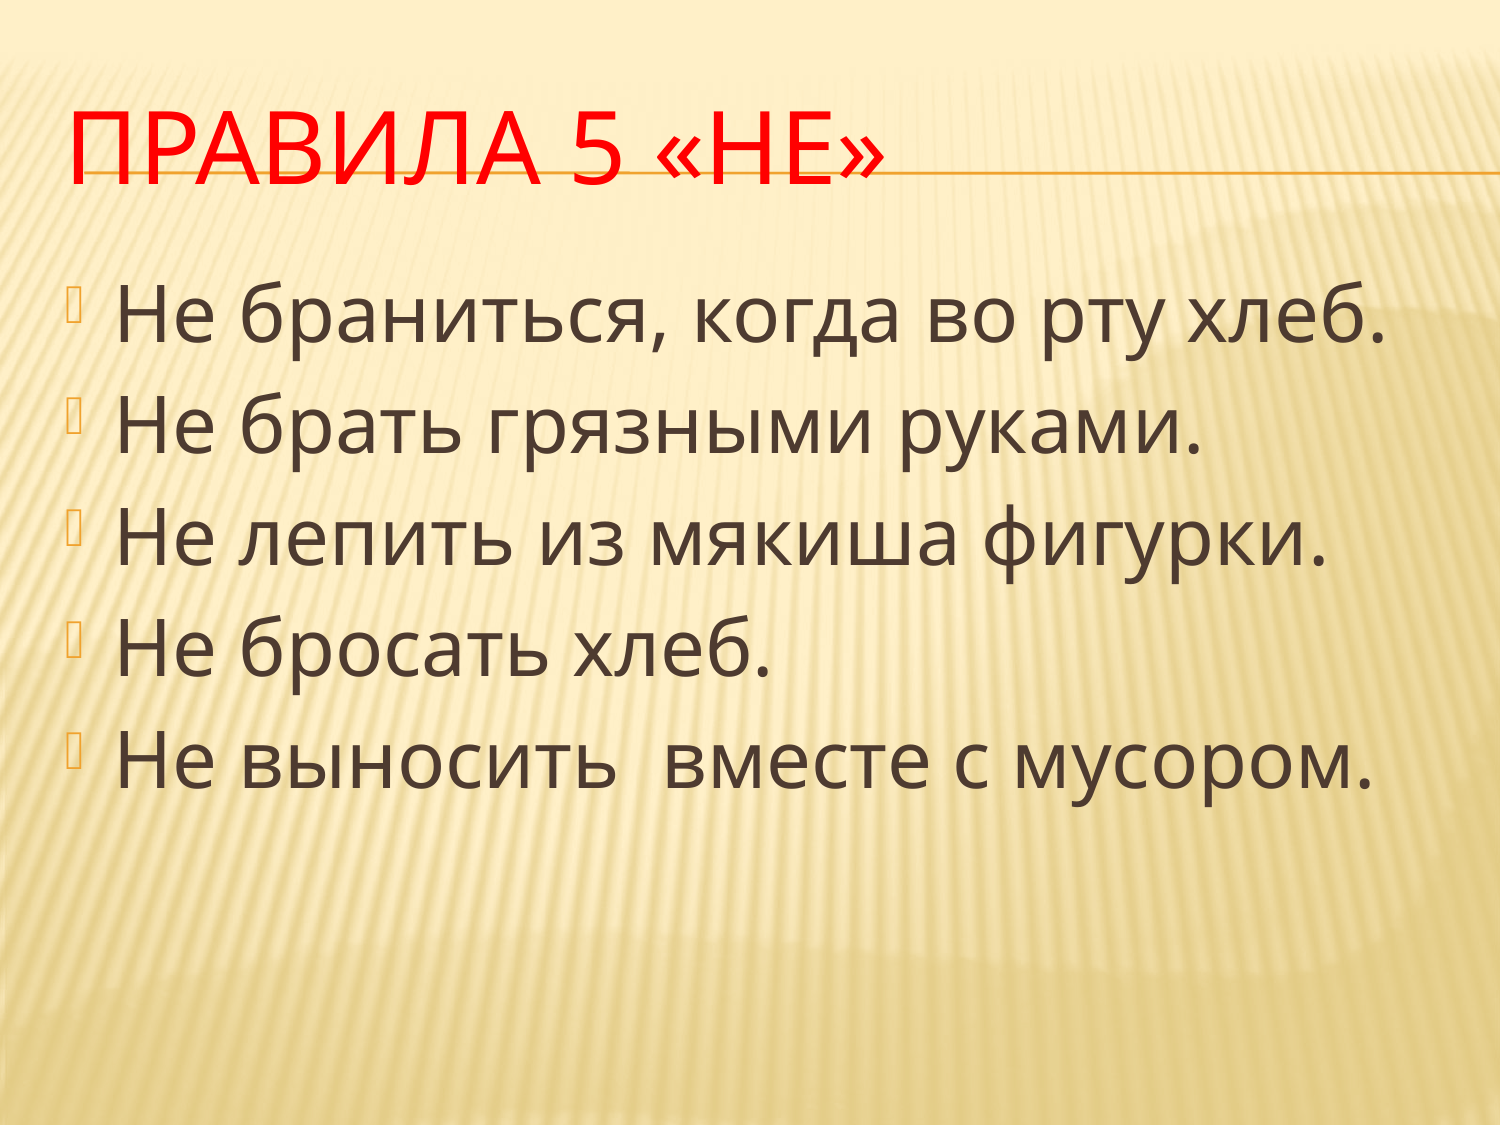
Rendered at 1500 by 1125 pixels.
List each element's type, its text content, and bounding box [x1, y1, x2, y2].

title Правила 5 «НЕ» [50, 75, 1475, 213]
list Не браниться, когда во рту хлеб. Не брать грязными руками. Не лепить из мякиша фигурки. Не бросать хлеб. Не выносить вместе с мусором. [50, 254, 1475, 998]
